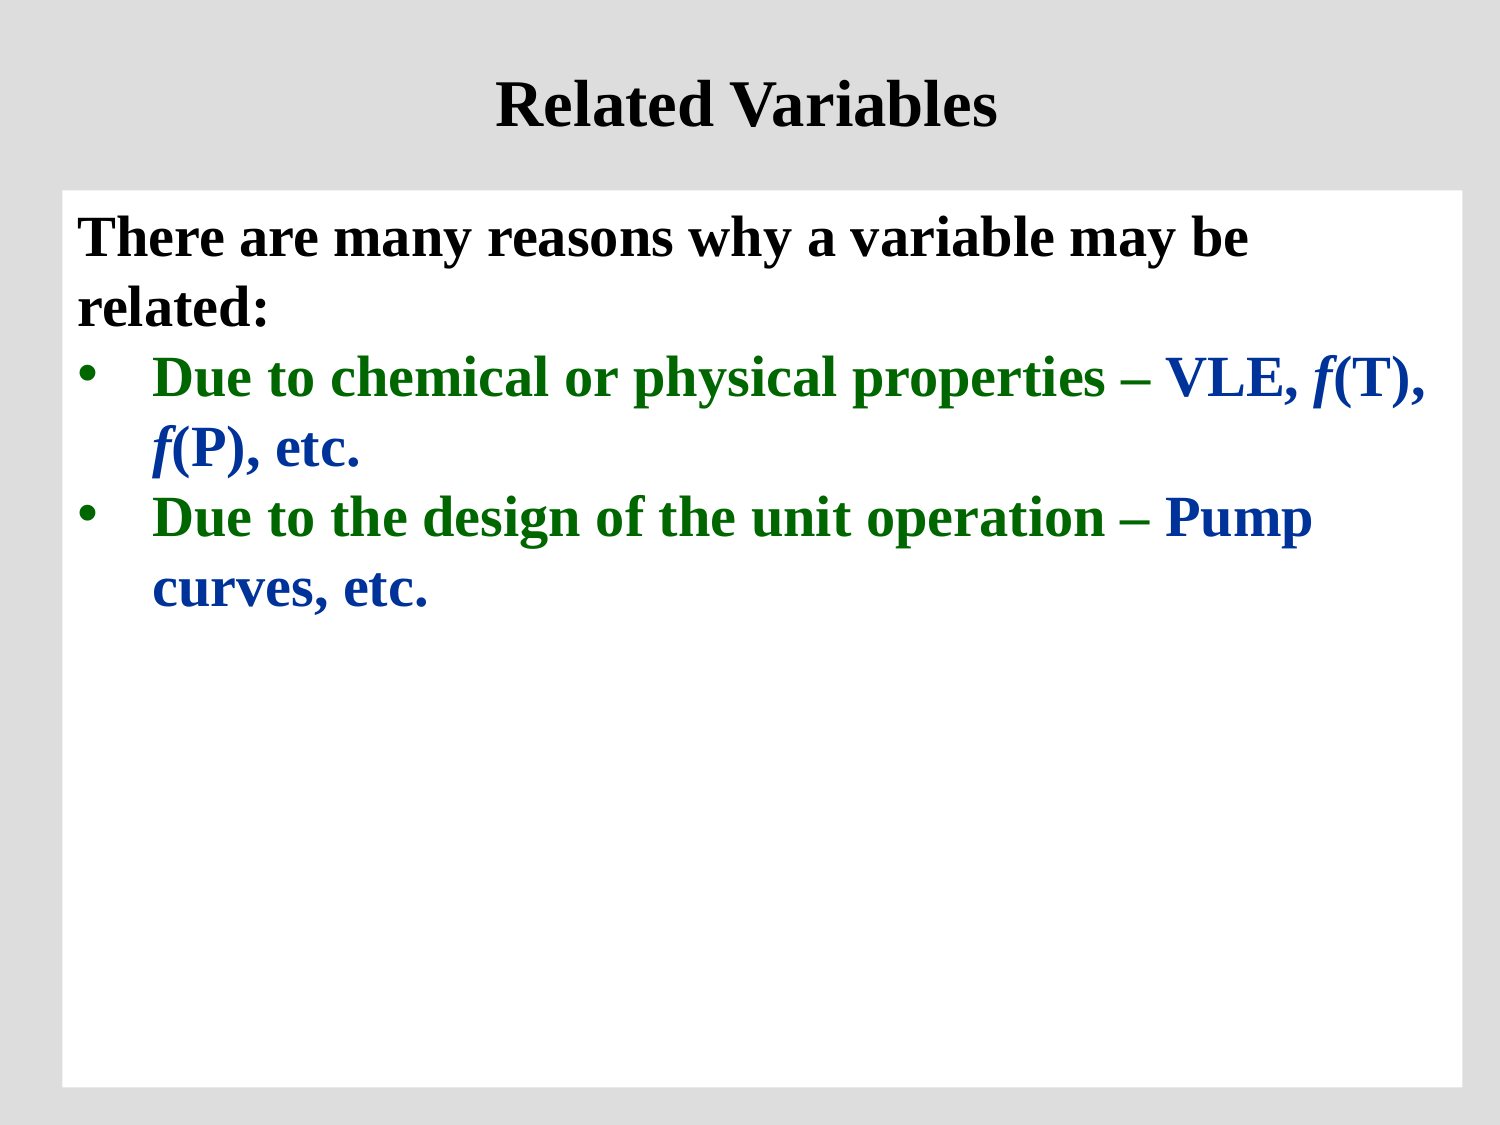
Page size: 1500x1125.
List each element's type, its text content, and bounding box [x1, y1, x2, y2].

title Related Variables [41, 24, 1454, 175]
subtitle There are many reasons why a variable may be related: Due to chemical or physical properties – VLE, f(T), f(P), etc. Due to the design of the unit operation – Pump curves, etc. [62, 190, 1463, 1088]
